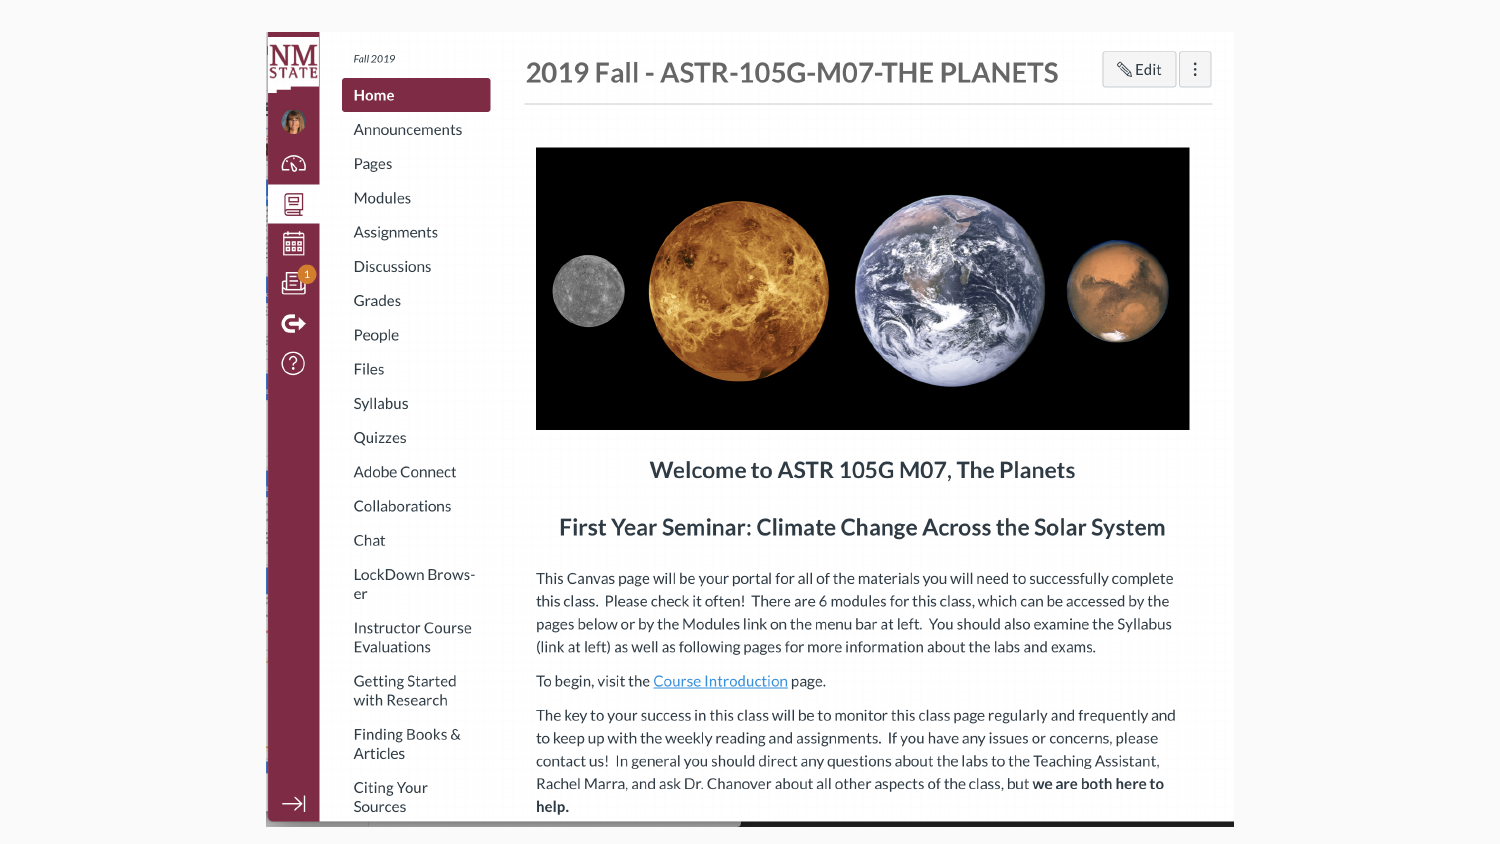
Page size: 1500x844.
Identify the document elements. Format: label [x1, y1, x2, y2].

picture [266, 32, 1234, 827]
